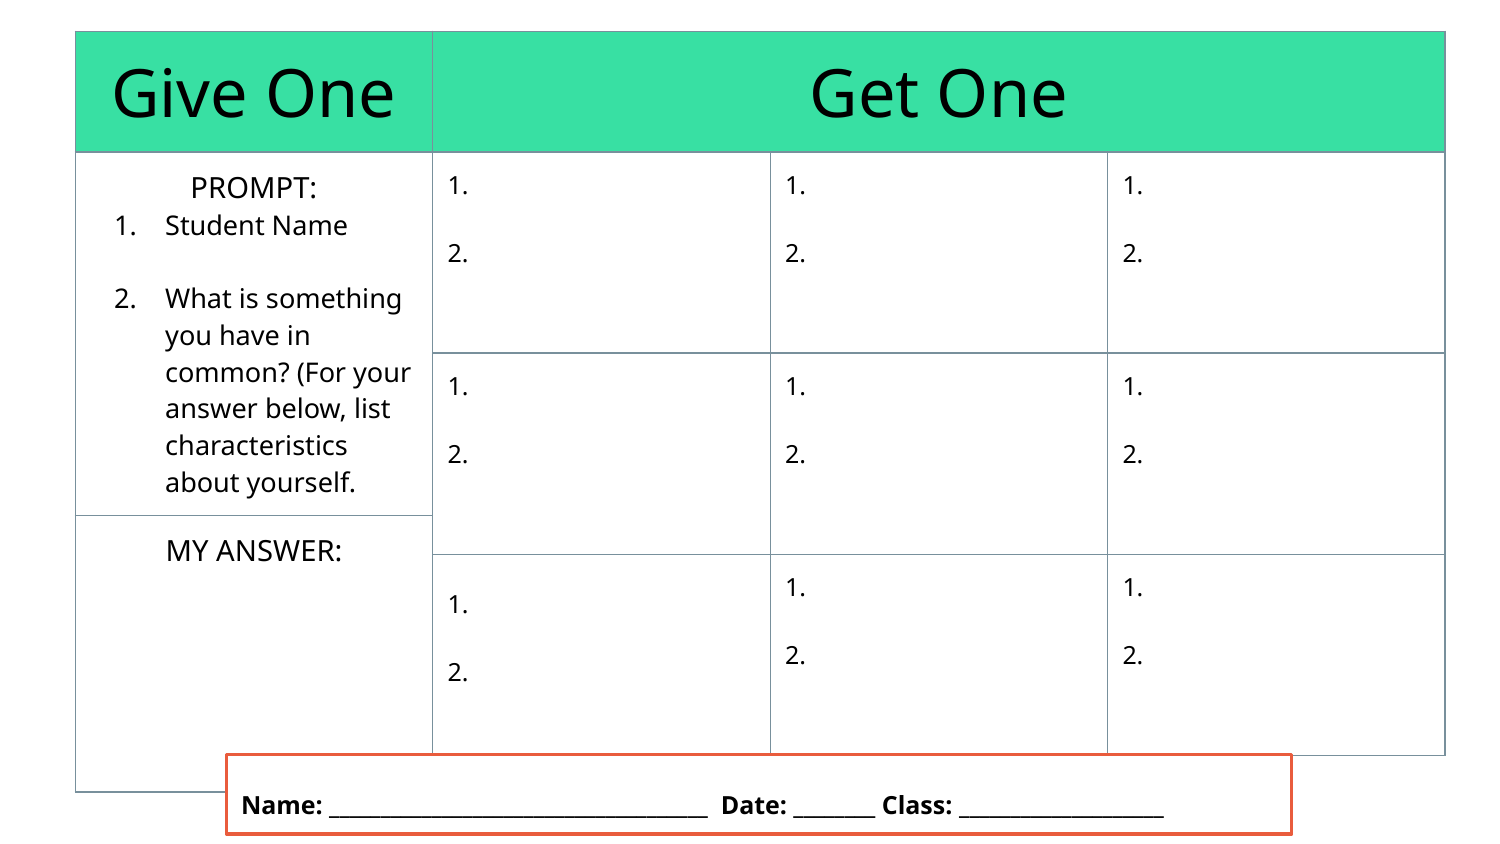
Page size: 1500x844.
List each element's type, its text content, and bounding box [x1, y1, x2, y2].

text_box Name: _____________________________________ Date: ________ Class: ____________________ [226, 754, 1292, 834]
table_cell 1. 2. [1108, 555, 1444, 755]
table_cell 1. 2. [433, 354, 770, 554]
table_cell MY ANSWER: [76, 516, 432, 791]
table_header Get One [433, 32, 1444, 151]
table_cell 1. 2. [433, 555, 770, 754]
table_cell 1. 2. [771, 555, 1107, 754]
table_header Give One [76, 32, 432, 151]
table_cell 1. 2. [1108, 153, 1444, 352]
table_cell 1. 2. [1108, 354, 1444, 554]
table_cell PROMPT: Student Name What is something you have in common? (For your answer below, list characteristics about yourself. [76, 153, 432, 515]
table_cell 1. 2. [771, 354, 1107, 554]
table_cell 1. 2. [433, 153, 770, 352]
table_cell 1. 2. [771, 153, 1107, 352]
